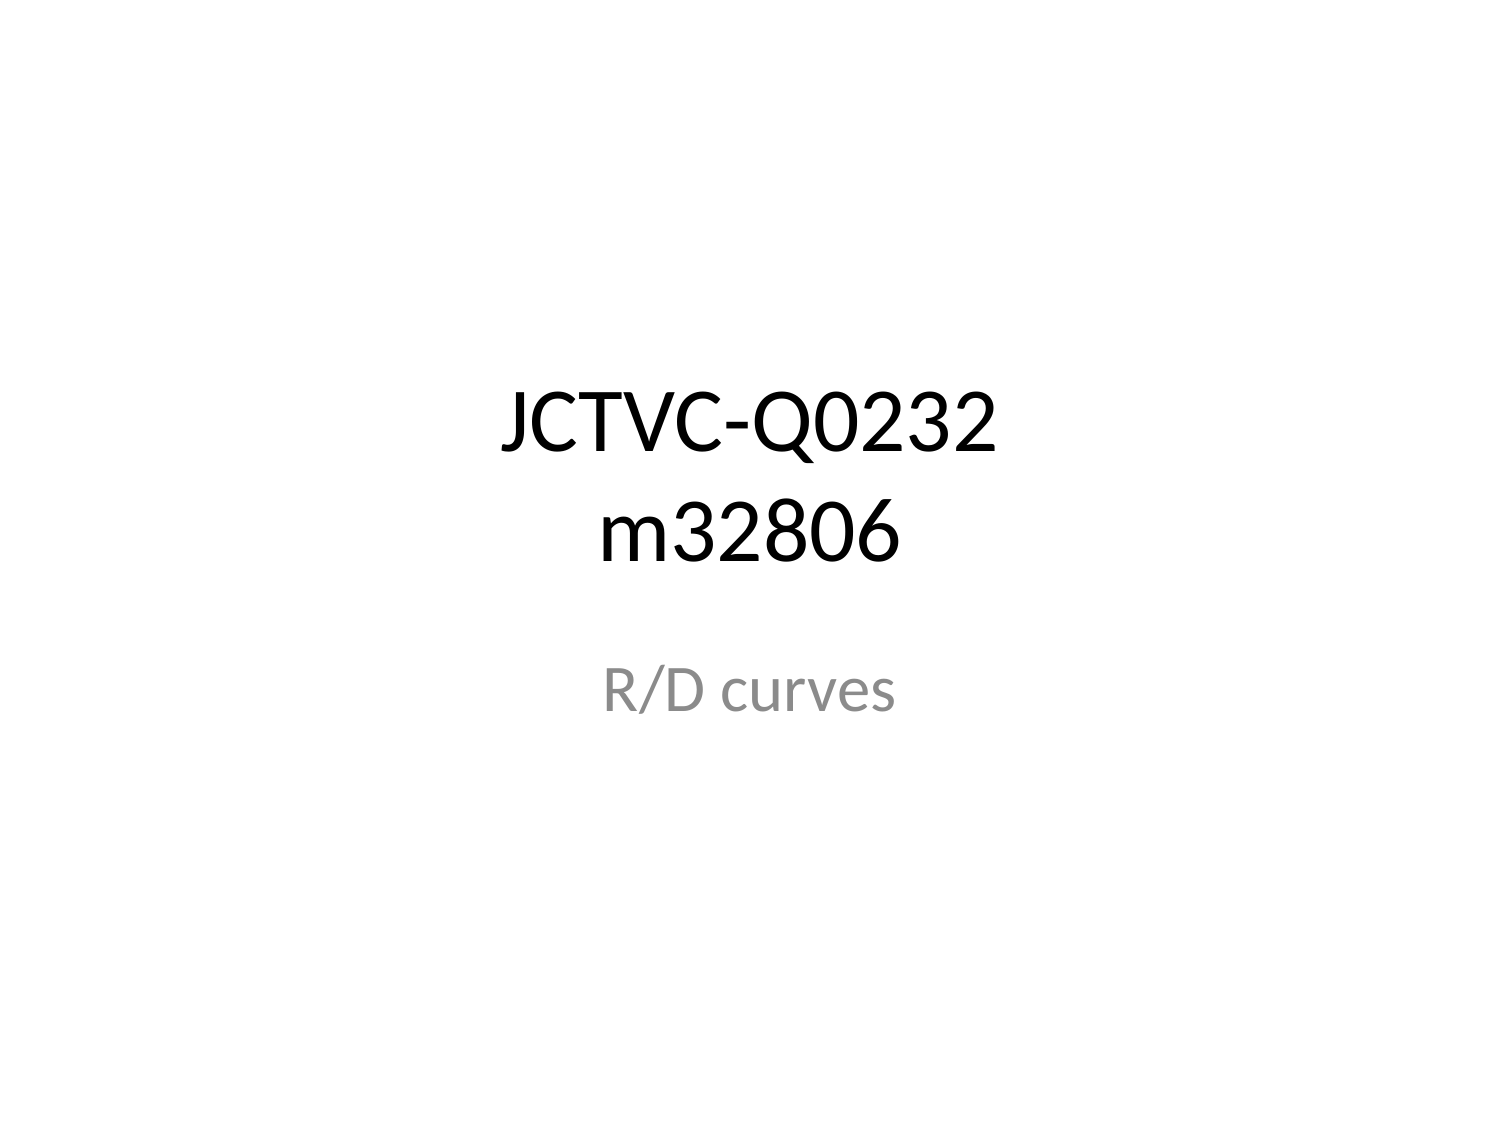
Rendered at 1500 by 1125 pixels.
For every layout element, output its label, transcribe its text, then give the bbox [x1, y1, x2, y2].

subtitle R/D curves [225, 637, 1275, 925]
title JCTVC-Q0232 m32806 [112, 349, 1388, 591]
